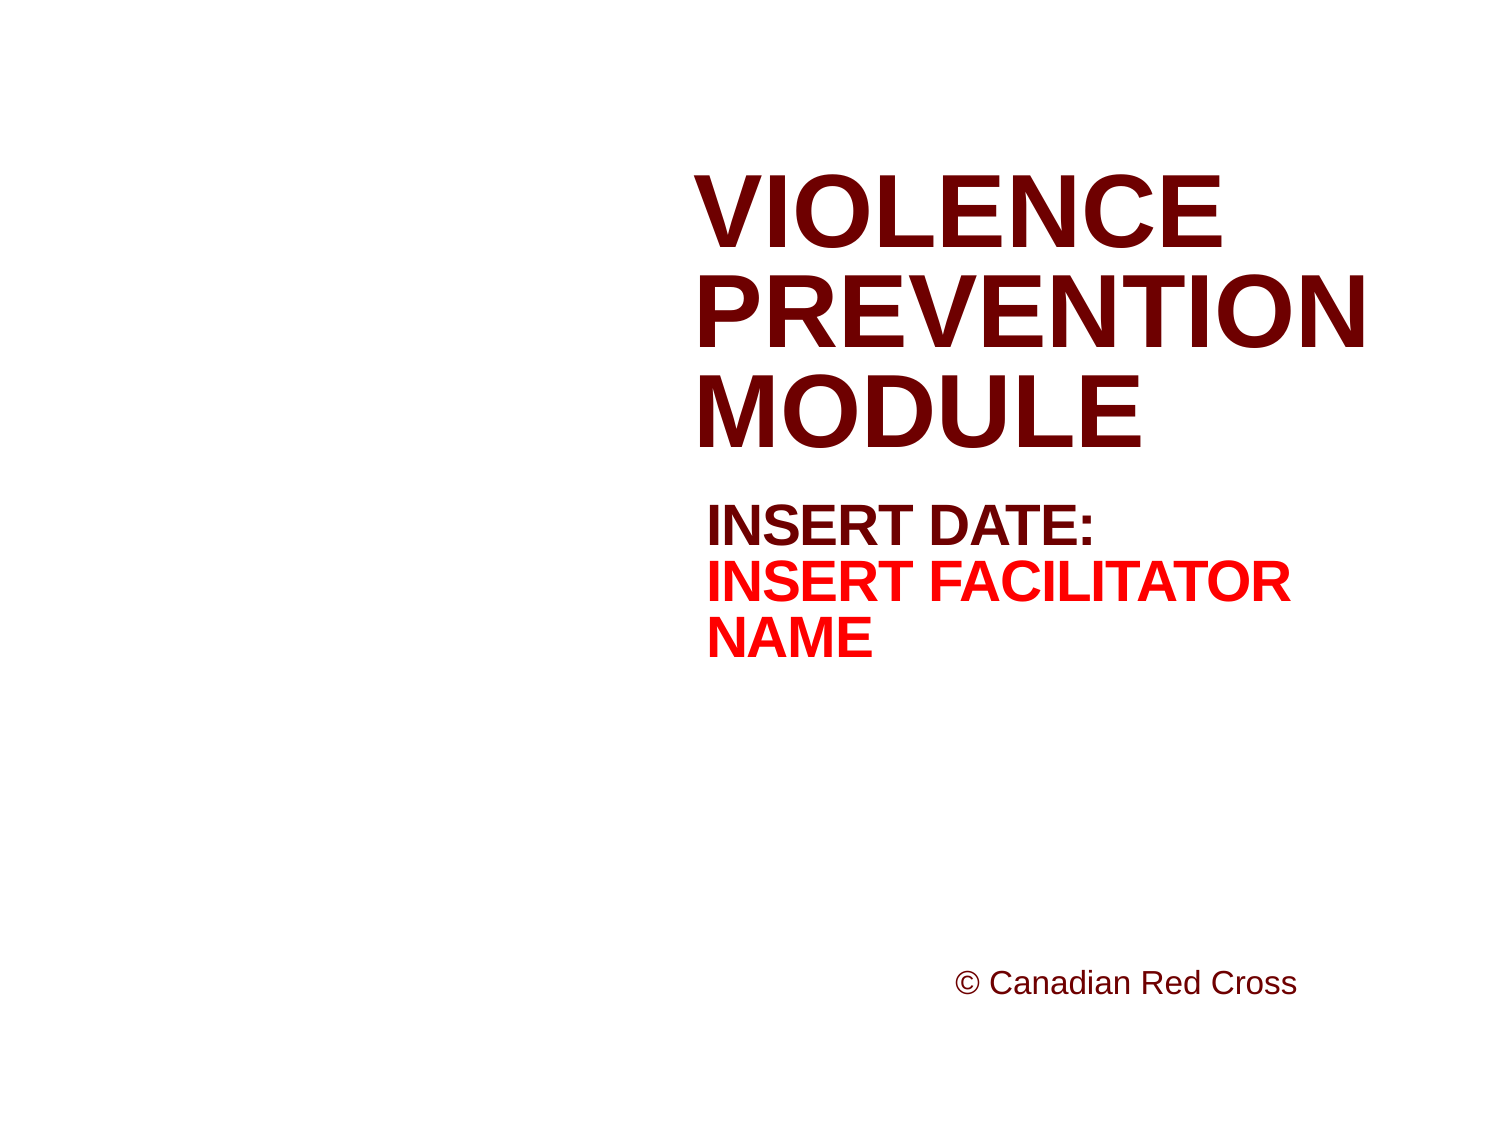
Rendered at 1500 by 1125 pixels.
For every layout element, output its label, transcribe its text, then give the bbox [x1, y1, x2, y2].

text_box VIOLENCE PREVENTION MODULE [679, 42, 1447, 468]
subtitle © Canadian Red Cross [938, 963, 1418, 1084]
title INSERT DATE: INSERT FACILITATOR NAME [690, 468, 1436, 670]
